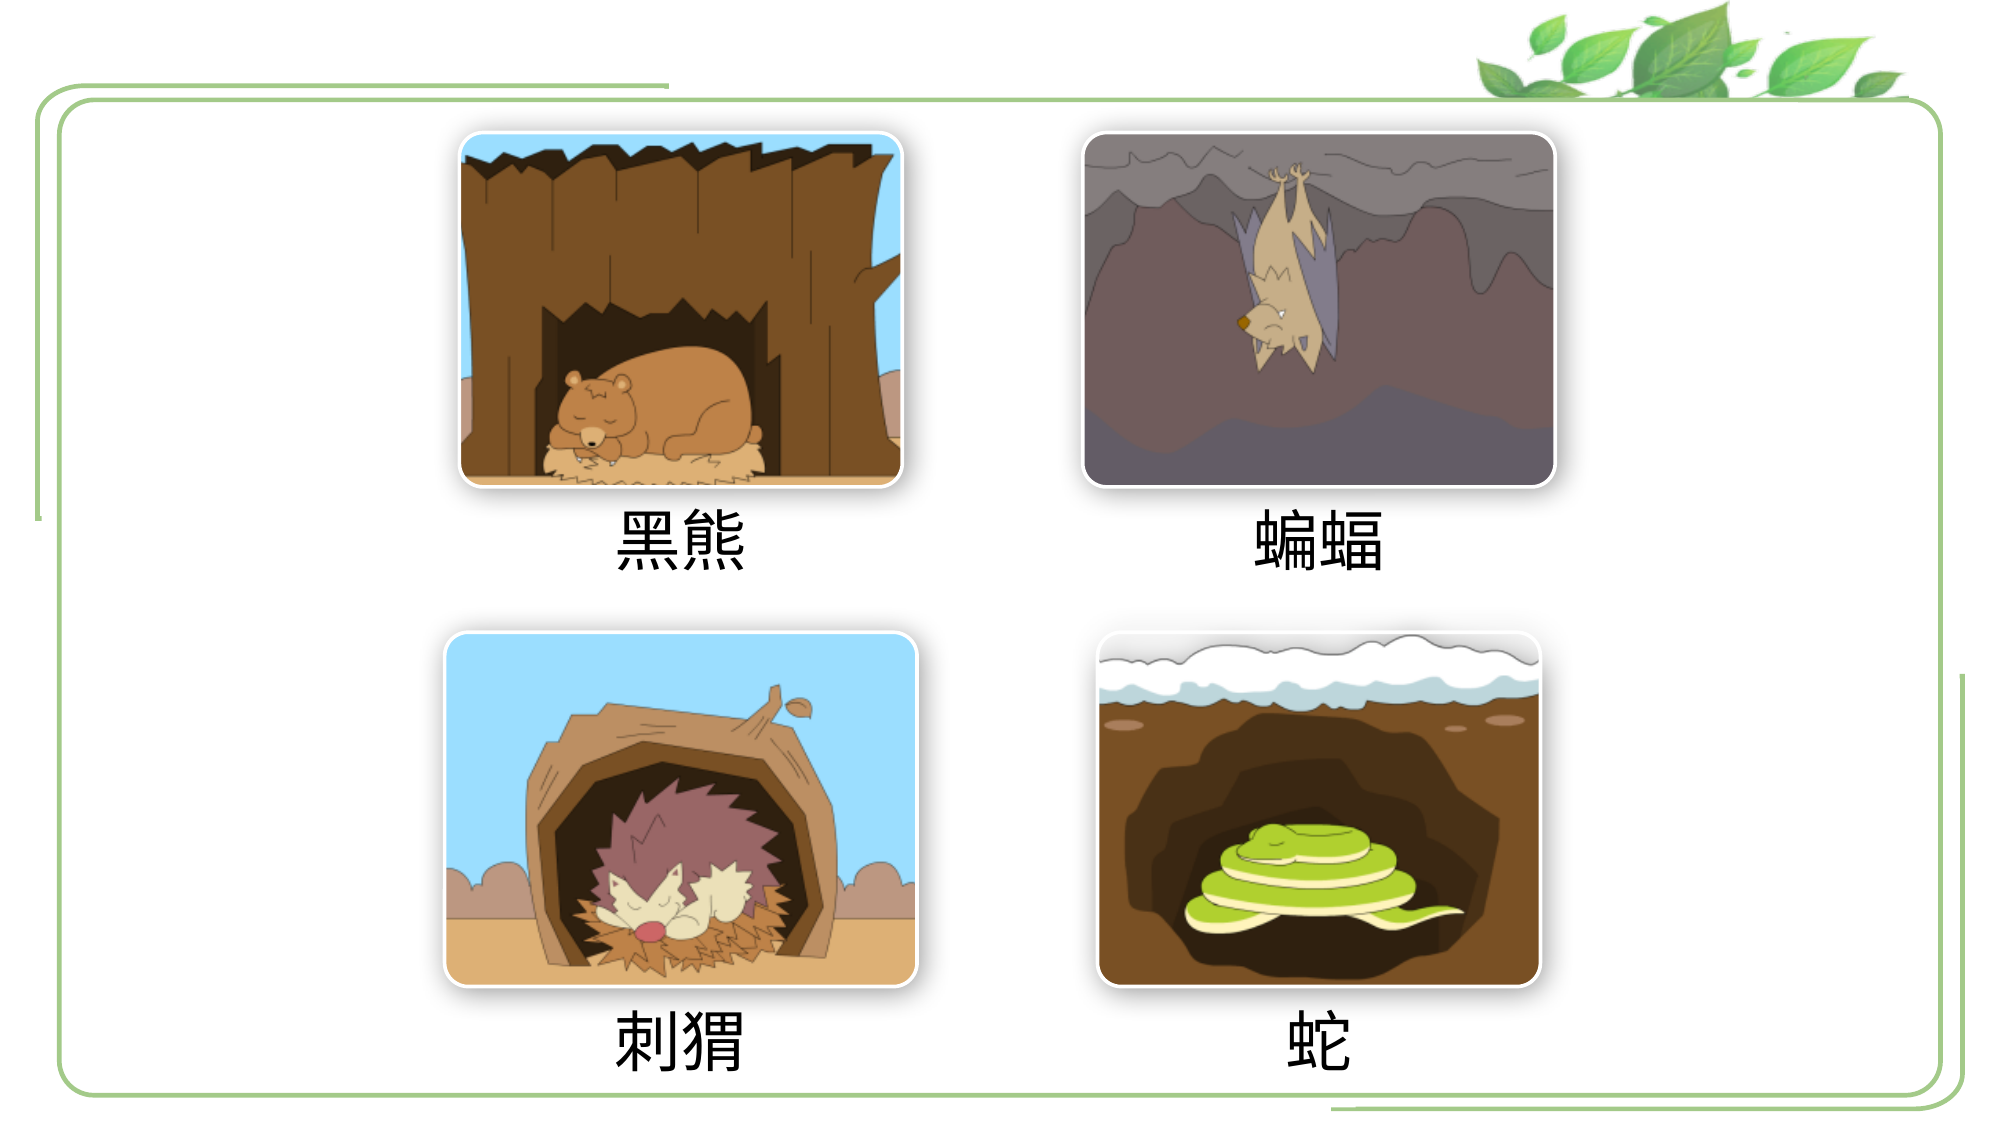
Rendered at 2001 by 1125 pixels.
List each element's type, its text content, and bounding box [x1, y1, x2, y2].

picture [459, 132, 903, 487]
picture [1082, 132, 1556, 487]
text_box 蛇 [1279, 992, 1359, 1088]
text_box 刺猬 [608, 992, 754, 1088]
text_box 黑熊 [608, 491, 754, 587]
picture [444, 632, 918, 987]
text_box 蝙蝠 [1246, 491, 1392, 587]
picture [1097, 632, 1541, 987]
